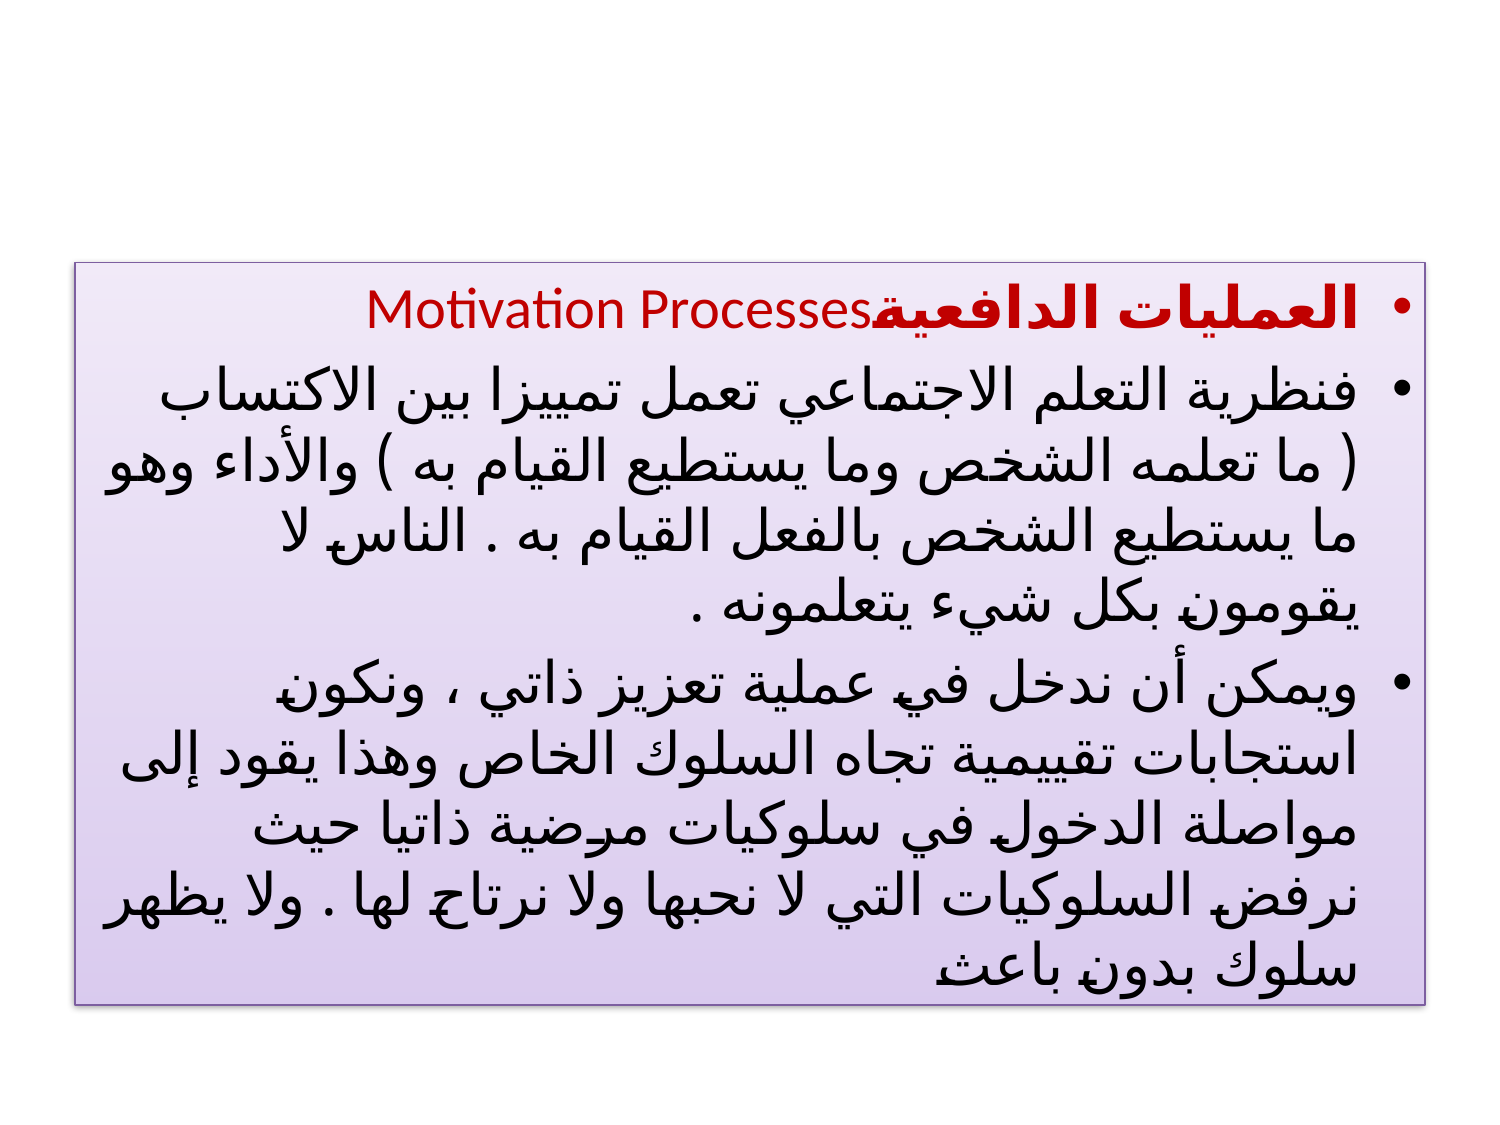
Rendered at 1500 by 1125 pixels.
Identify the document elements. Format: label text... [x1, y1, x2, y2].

list العمليات الدافعيةMotivation Processes فنظرية التعلم الاجتماعي تعمل تمييزا بين الاكتساب ( ما تعلمه الشخص وما يستطيع القيام به ) والأداء وهو ما يستطيع الشخص بالفعل القيام به . الناس لا يقومون بكل شيء يتعلمونه . ويمكن أن ندخل في عملية تعزيز ذاتي ، ونكون استجابات تقييمية تجاه السلوك الخاص وهذا يقود إلى مواصلة الدخول في سلوكيات مرضية ذاتيا حيث نرفض السلوكيات التي لا نحبها ولا نرتاح لها . ولا يظهر سلوك بدون باعث [74, 262, 1426, 1006]
